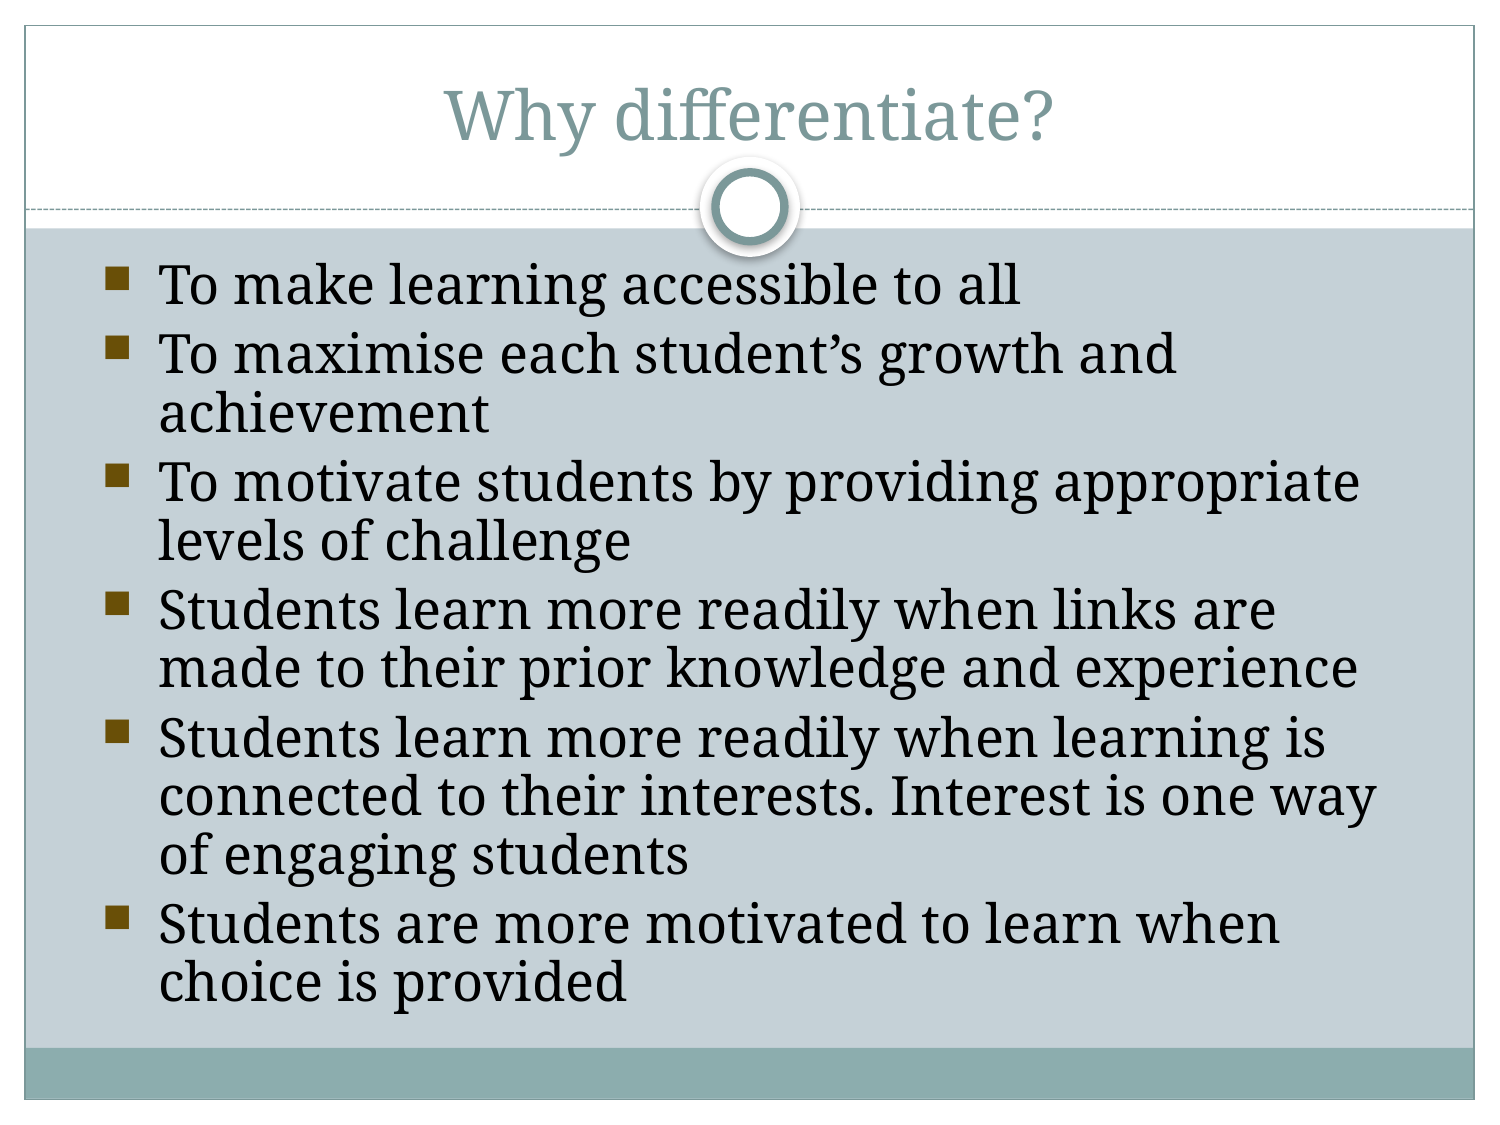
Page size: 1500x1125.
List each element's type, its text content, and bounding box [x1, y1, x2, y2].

title Why differentiate? [49, 37, 1450, 162]
text_box To make learning accessible to all To maximise each student’s growth and achievement To motivate students by providing appropriate levels of challenge Students learn more readily when links are made to their prior knowledge and experience Students learn more readily when learning is connected to their interests. Interest is one way of engaging students Students are more motivated to learn when choice is provided [87, 250, 1418, 938]
